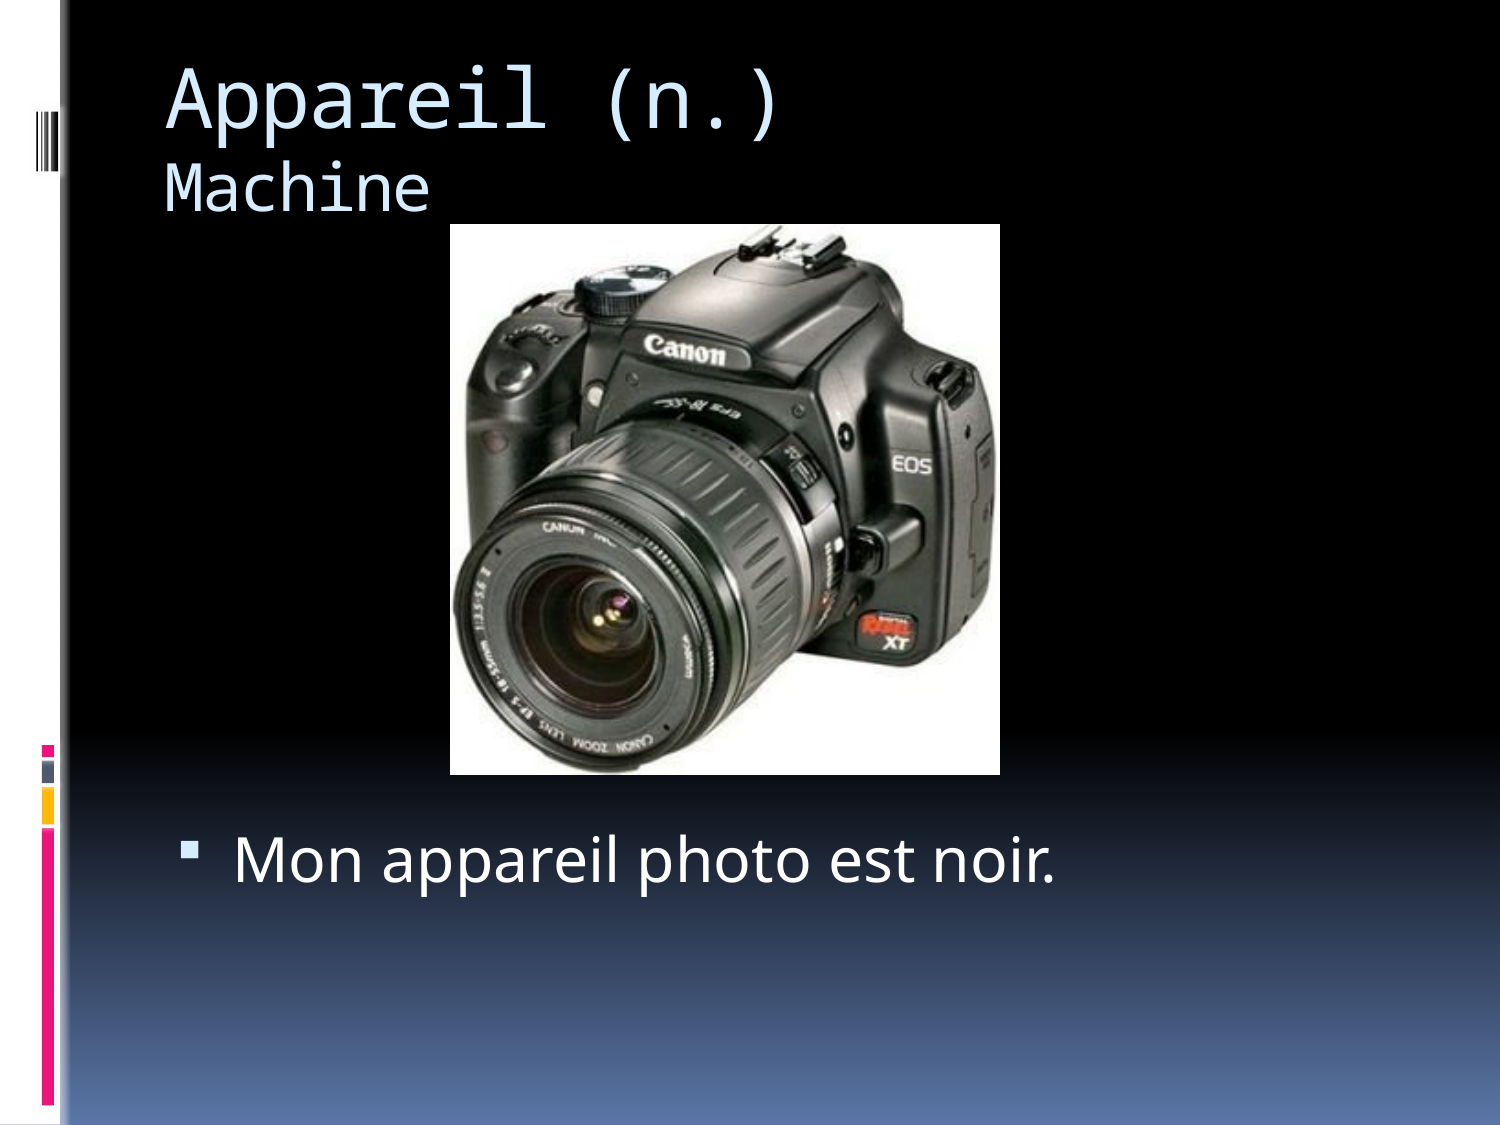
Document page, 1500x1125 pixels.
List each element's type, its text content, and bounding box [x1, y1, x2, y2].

list Mon appareil photo est noir. [150, 812, 1425, 1043]
picture [449, 224, 1001, 776]
title Appareil (n.) Machine [150, 37, 1425, 234]
